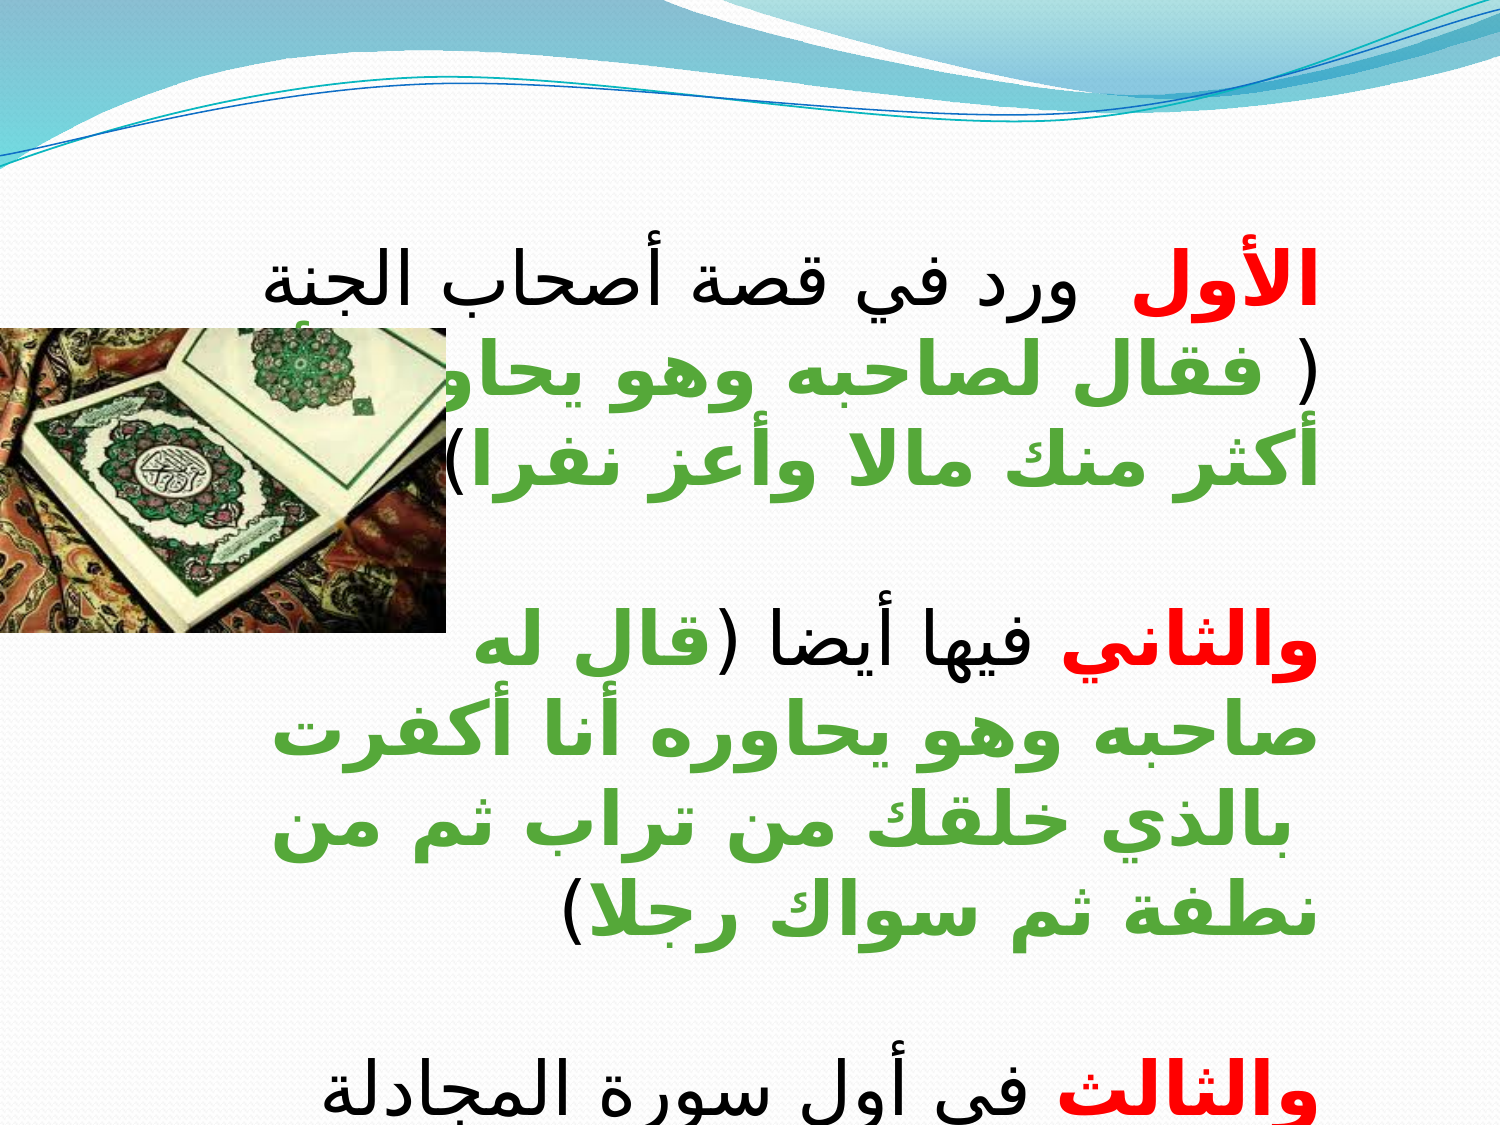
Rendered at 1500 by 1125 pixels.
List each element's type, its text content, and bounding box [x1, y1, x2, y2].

picture [0, 327, 446, 633]
text_box الأول ورد في قصة أصحاب الجنة ( فقال لصاحبه وهو يحاوره أنا أكثر منك مالا وأعز نفرا) والثاني فيها أيضا (قال له صاحبه وهو يحاوره أنا أكفرت بالذي خلقك من تراب ثم من نطفة ثم سواك رجلا) والثالث في أول سورة المجادلة ( قد سمع الله قول التي تجادلك في زوجها وتشتكي إلى الله والله يسمع تحاوركما ) [210, 222, 1338, 1125]
